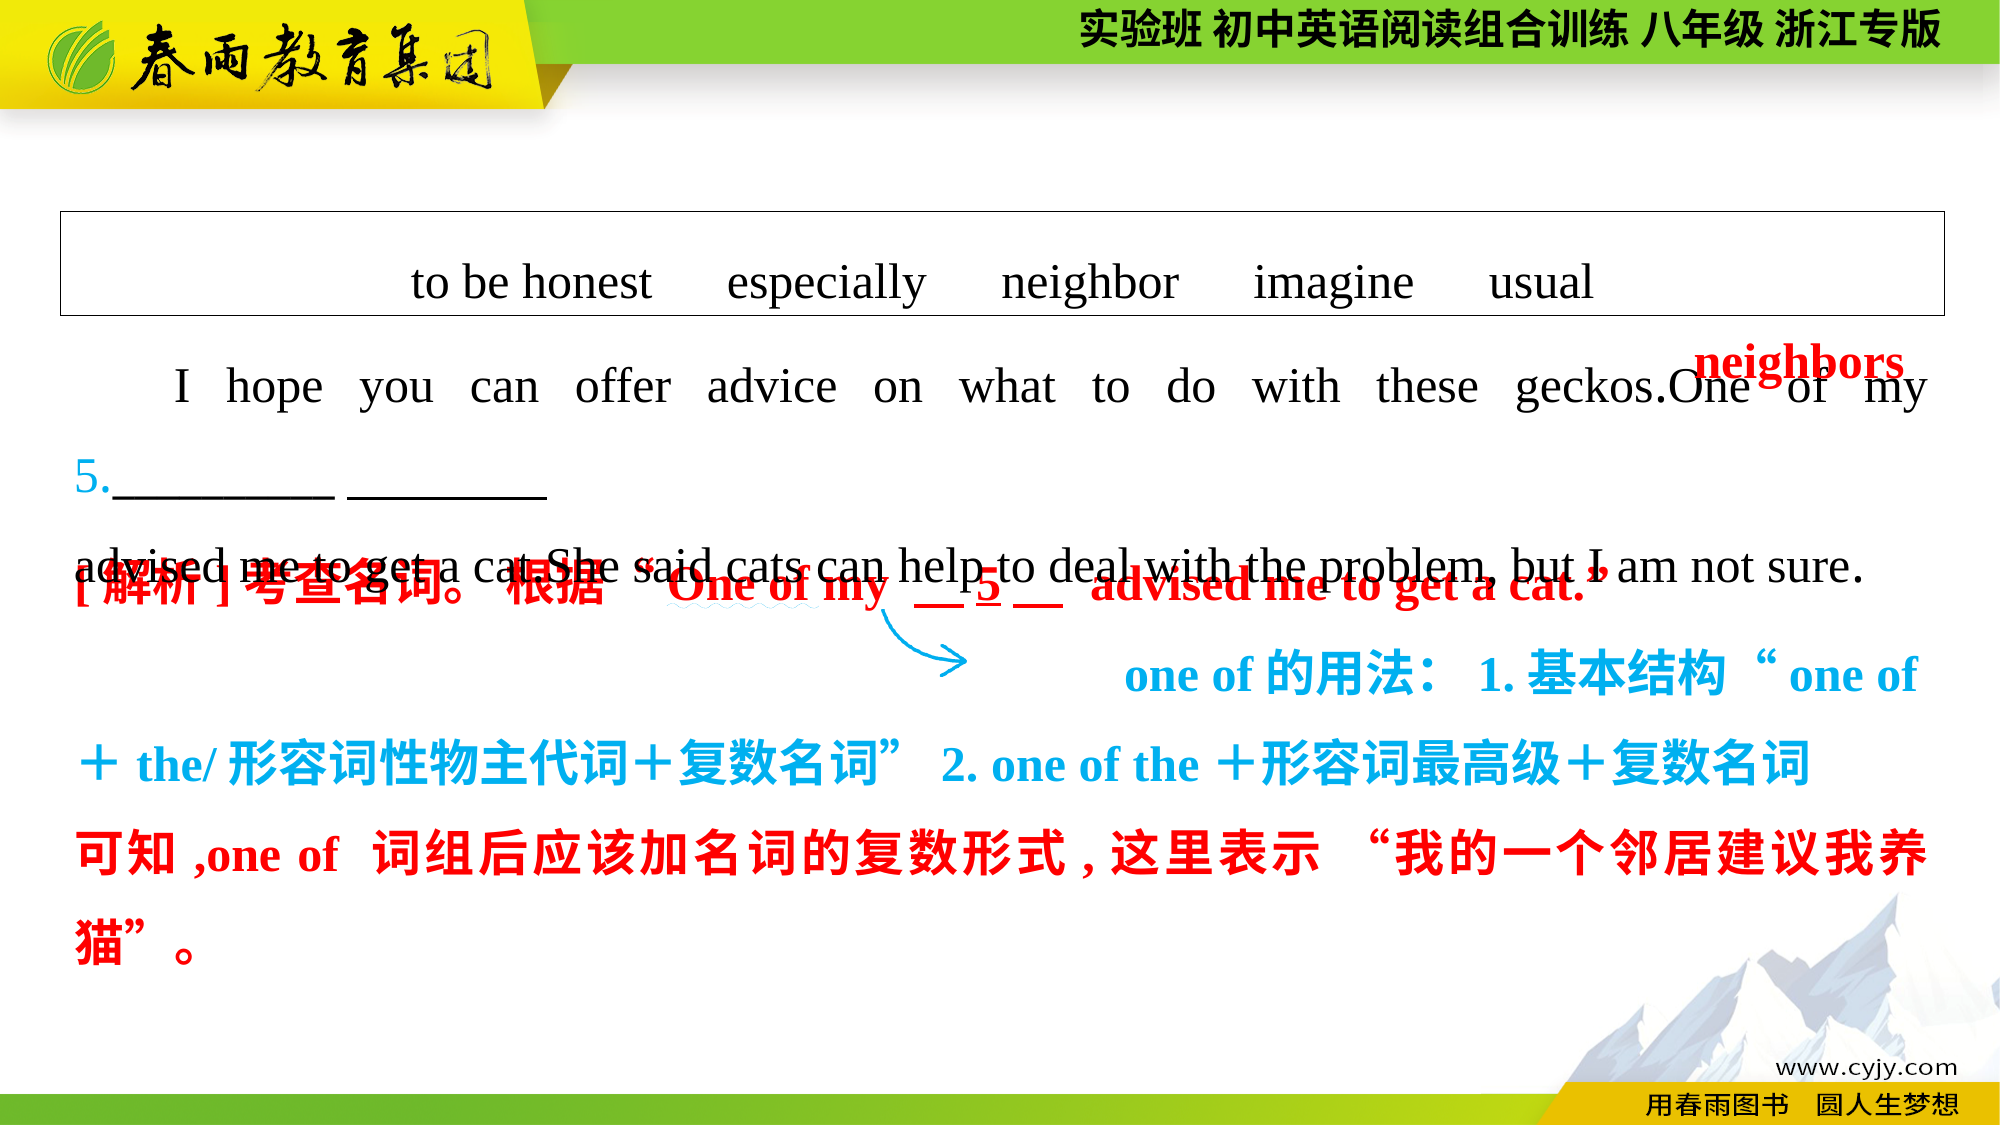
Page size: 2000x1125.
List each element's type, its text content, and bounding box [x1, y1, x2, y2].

text_box I hope you can offer advice on what to do with these geckos.One of my 5.__________ advised me to get a cat.She said cats can help to deal with the problem, but I am not sure. [58, 315, 1944, 601]
text_box to be honest especially neighbor imagine usual [60, 211, 1945, 316]
text_box [解析]考查名词。 根据“One of my 5 advised me to get a cat.” one of的用法：1.基本结构“one of＋the/形容词性物主代词＋复数名词”2. one of the＋形容词最高级＋复数名词 可知,one of 词组后应该加名词的复数形式,这里表示 “我的一个邻居建议我养猫”。 [59, 601, 1944, 980]
text_box neighbors [1678, 321, 1920, 397]
picture [0, 0, 2000, 1125]
